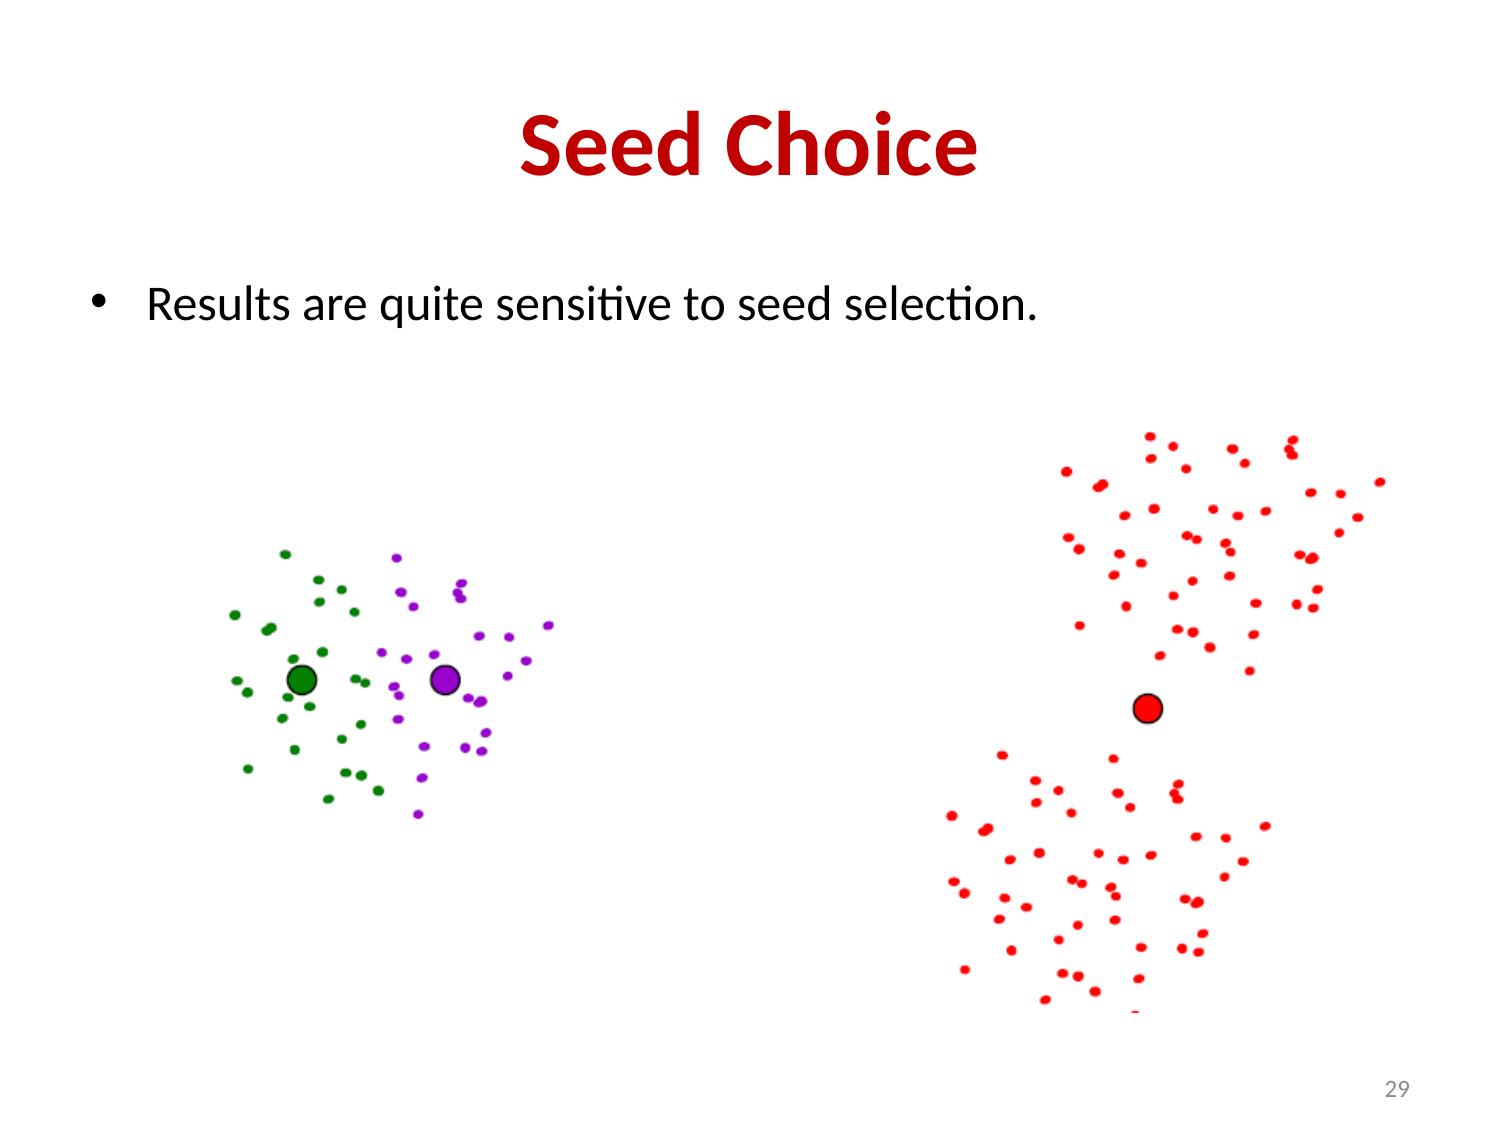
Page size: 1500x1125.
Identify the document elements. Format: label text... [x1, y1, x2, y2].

title Seed Choice [75, 45, 1425, 233]
text_box Results are quite sensitive to seed selection. [74, 262, 1425, 1075]
picture [130, 427, 1426, 1013]
